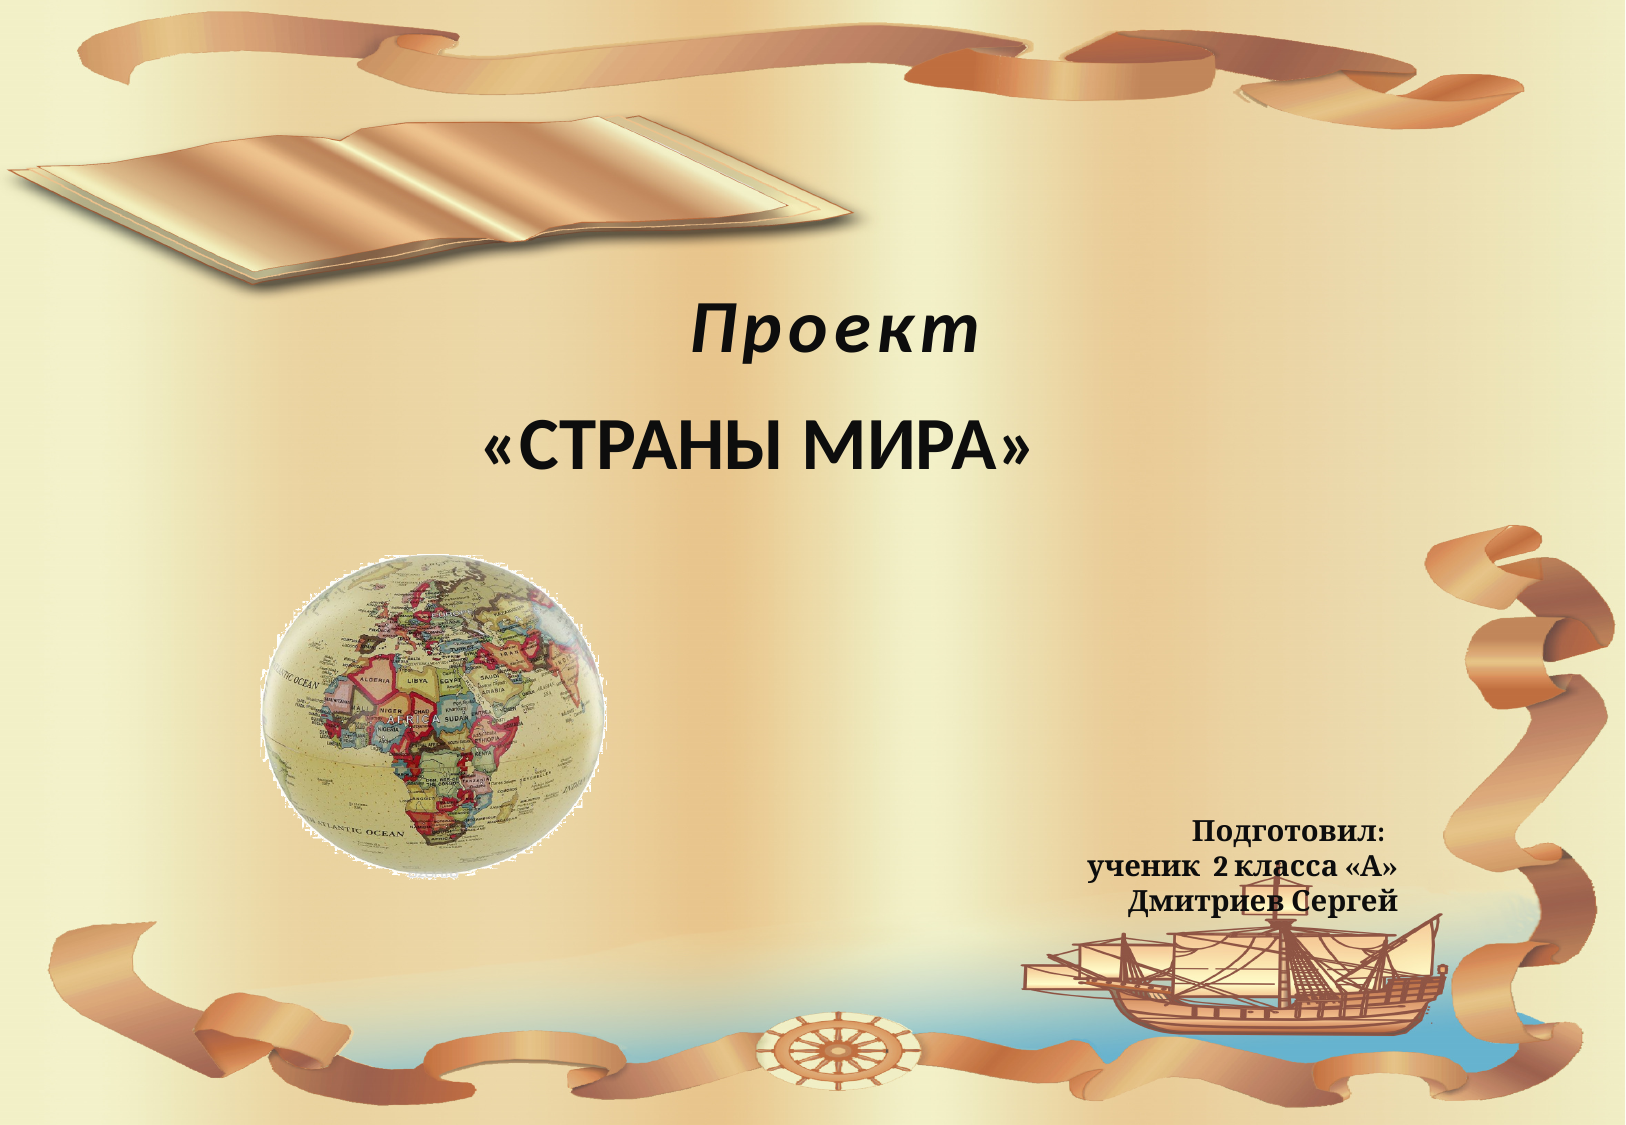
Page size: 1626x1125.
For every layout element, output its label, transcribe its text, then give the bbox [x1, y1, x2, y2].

picture [0, 0, 1626, 1125]
text_box «СТРАНЫ МИРА» [298, 387, 1220, 493]
text_box Подготовил: ученик 2 класса «А» Дмитриев Сергей [667, 804, 1413, 925]
text_box Проект [674, 253, 1023, 378]
